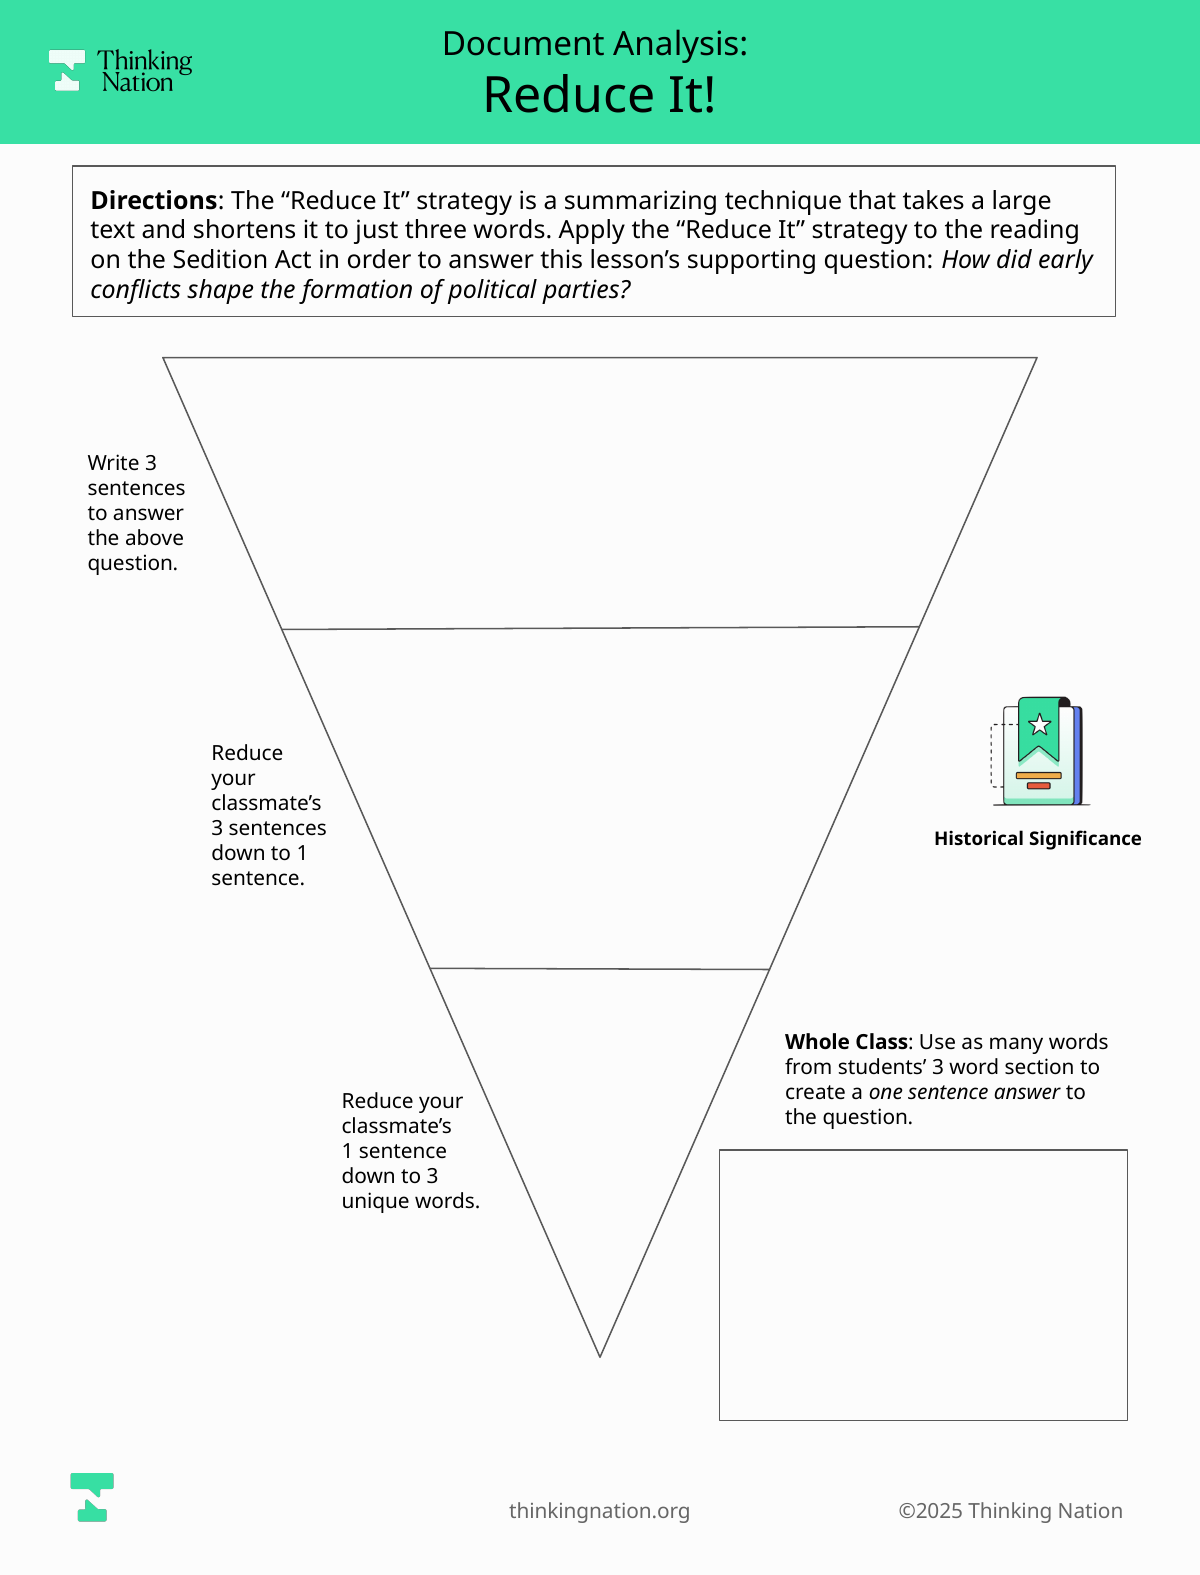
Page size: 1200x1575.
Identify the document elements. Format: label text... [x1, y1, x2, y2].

text_box Document Analysis: Reduce It! [0, 0, 1200, 144]
text_box [285, 638, 915, 967]
picture [33, 35, 197, 104]
text_box Reduce your classmate’s 3 sentences down to 1 sentence. [196, 724, 347, 904]
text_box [281, 626, 920, 630]
text_box Reduce your classmate’s 1 sentence down to 3 unique words. [326, 1072, 507, 1252]
text_box [719, 1150, 1128, 1421]
text_box Whole Class: Use as many words from students’ 3 word section to create a one sentence answer to the question. [770, 1013, 1129, 1135]
picture [58, 1463, 126, 1531]
text_box Write 3 sentences to answer the above question. [72, 435, 223, 580]
picture [965, 675, 1117, 827]
text_box [162, 357, 1038, 626]
text_box Historical Significance [905, 812, 1176, 861]
text_box ©2025 Thinking Nation [854, 1483, 1139, 1532]
text_box thinkingnation.org [457, 1483, 742, 1532]
text_box Directions: The “Reduce It” strategy is a summarizing technique that takes a large text and shortens it to just three words. Apply the “Reduce It” strategy to the reading on the Sedition Act in order to answer this lesson’s supporting question: How did early conflicts shape the formation of political parties? [72, 166, 1116, 317]
text_box [433, 977, 767, 1358]
